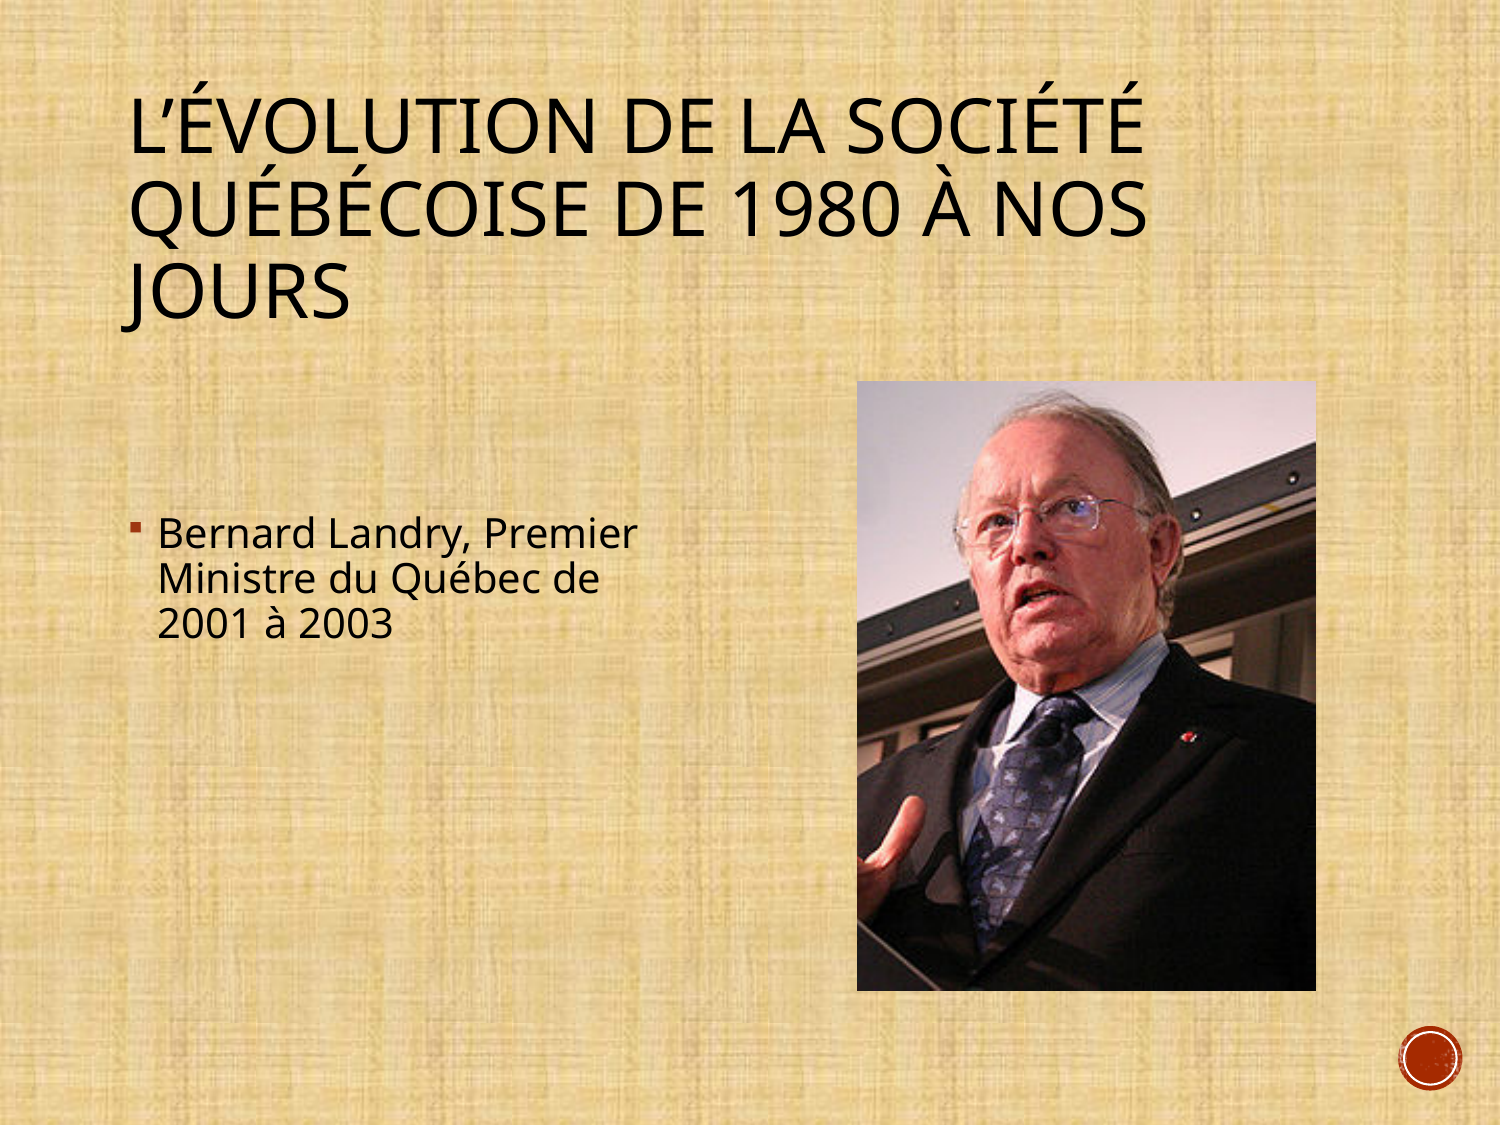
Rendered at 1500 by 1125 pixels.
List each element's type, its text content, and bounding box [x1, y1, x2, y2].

picture [0, 0, 1500, 1125]
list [859, 384, 1315, 990]
list Bernard Landry, Premier Ministre du Québec de 2001 à 2003 [112, 360, 713, 1013]
title L’évolution de la société québécoise de 1980 à nos jours [112, 79, 1388, 344]
